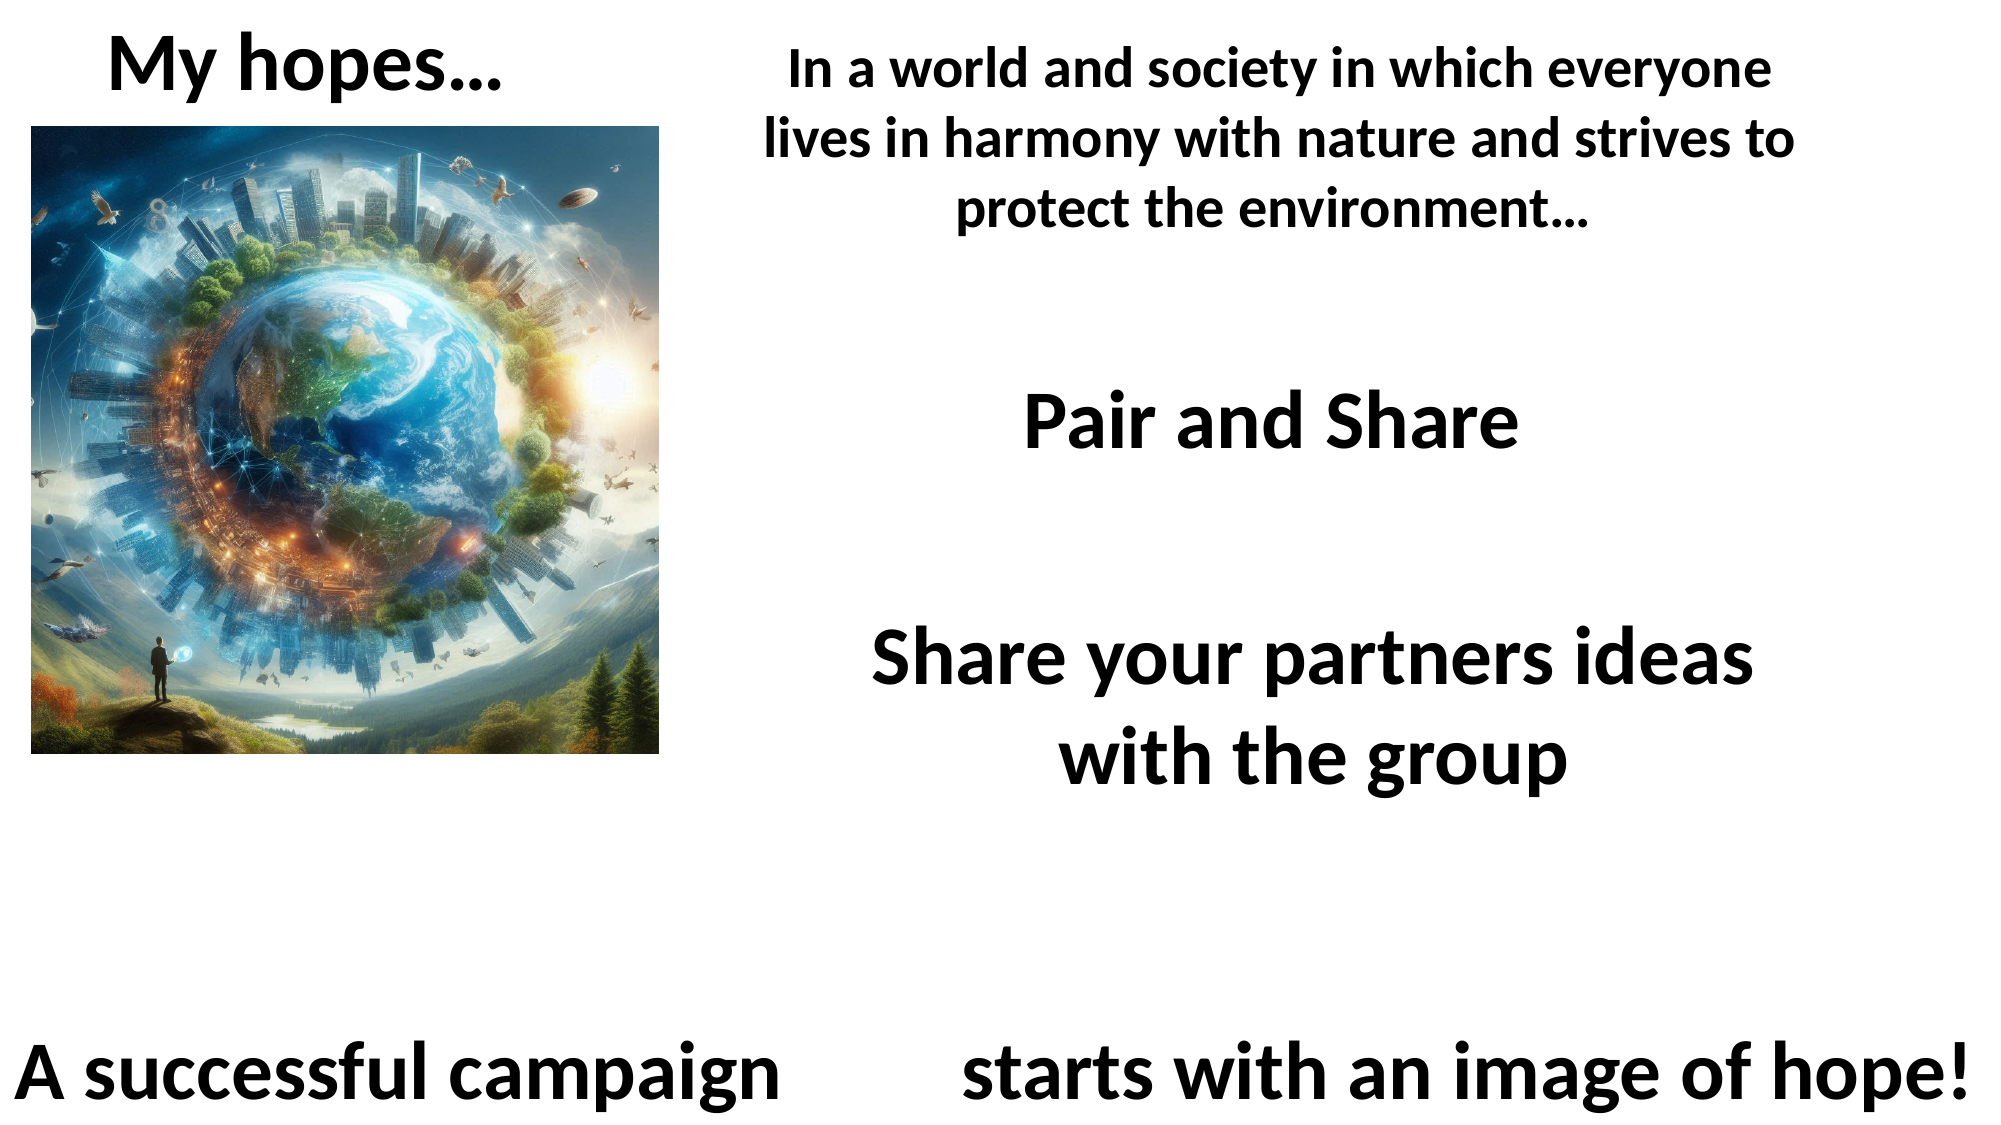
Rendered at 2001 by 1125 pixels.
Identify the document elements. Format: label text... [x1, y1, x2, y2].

picture [31, 126, 659, 754]
text_box A successful campaign [0, 1008, 830, 1124]
text_box starts with an image of hope! [947, 1008, 2000, 1124]
text_box In a world and society in which everyone lives in harmony with nature and strives to protect the environment… [745, 21, 1815, 247]
text_box Pair and Share [1008, 357, 1536, 473]
text_box My hopes… [91, 0, 521, 115]
text_box Share your partners ideas with the group [832, 594, 1795, 809]
